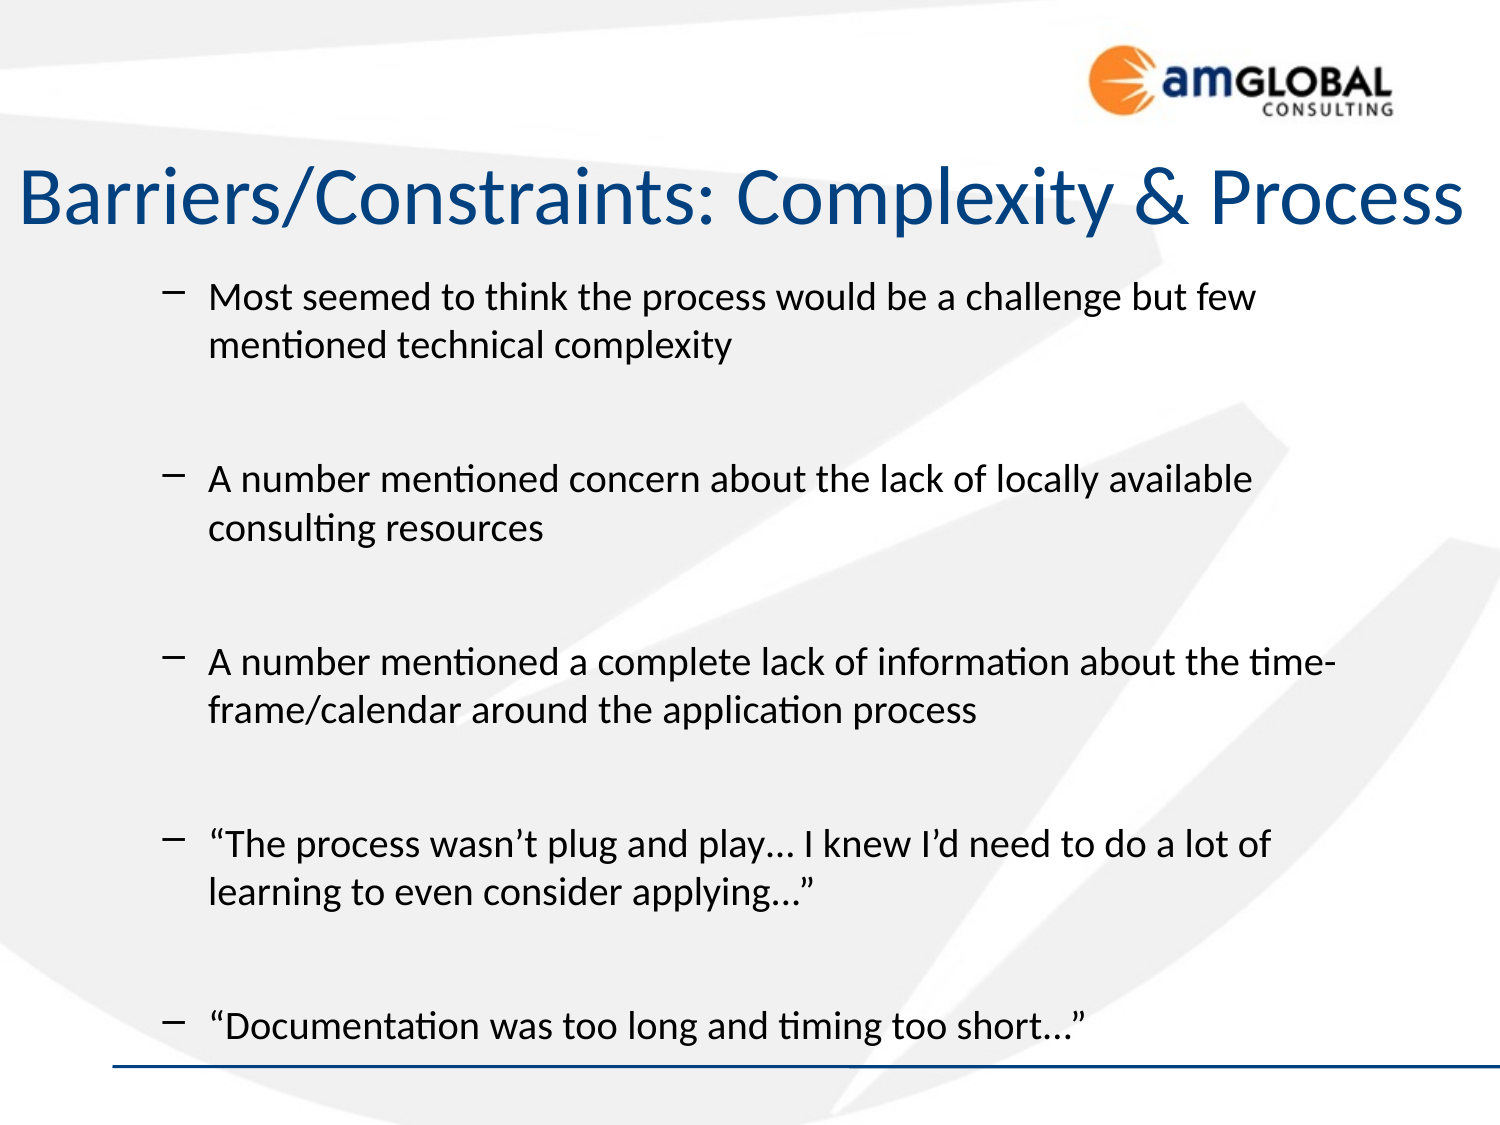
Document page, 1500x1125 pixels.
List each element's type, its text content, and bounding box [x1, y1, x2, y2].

title Barriers/Constraints: Complexity & Process [3, 97, 1500, 286]
list Most seemed to think the process would be a challenge but few mentioned technical complexity A number mentioned concern about the lack of locally available consulting resources A number mentioned a complete lack of information about the time-frame/calendar around the application process “The process wasn’t plug and play… I knew I’d need to do a lot of learning to even consider applying...” “Documentation was too long and timing too short...” [75, 262, 1425, 1061]
picture [0, 0, 1500, 1125]
